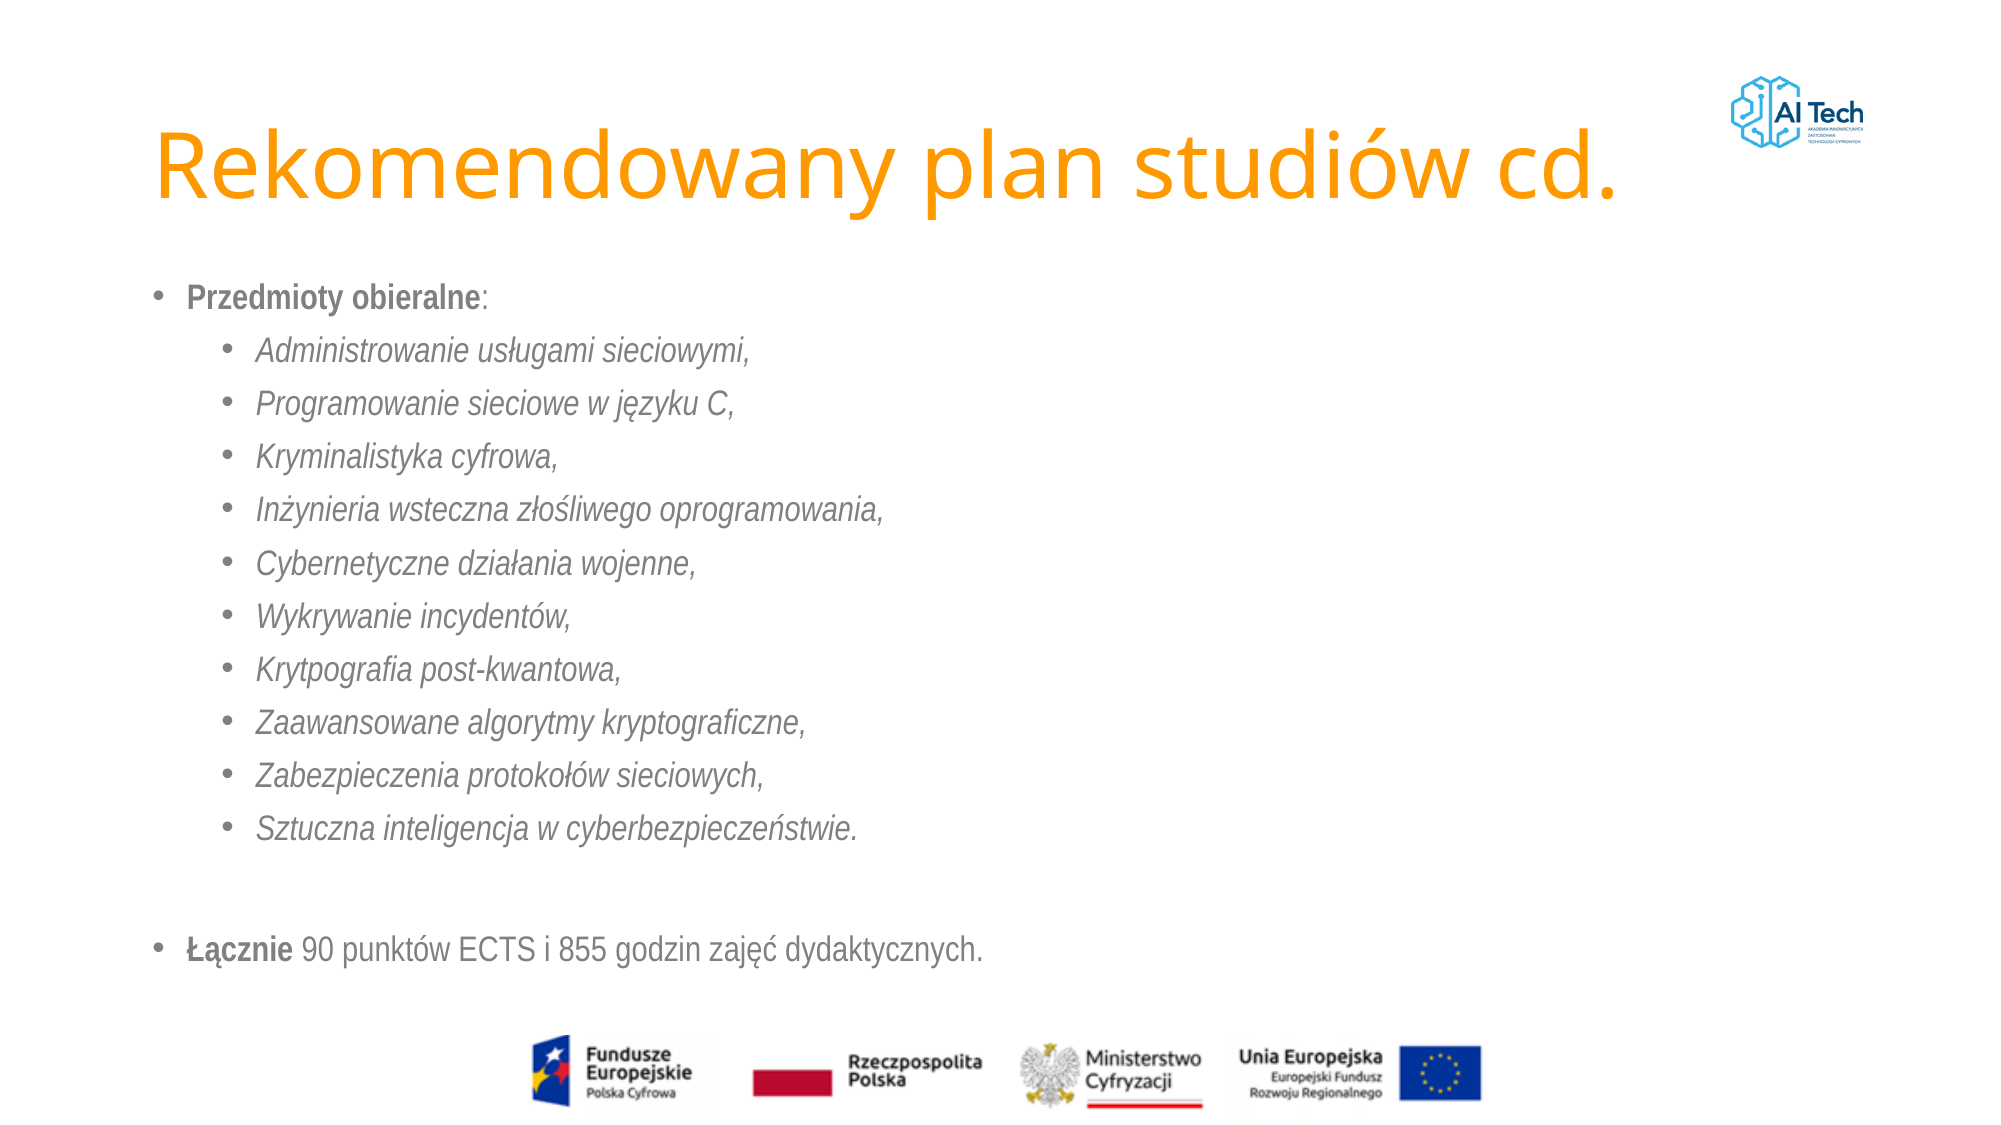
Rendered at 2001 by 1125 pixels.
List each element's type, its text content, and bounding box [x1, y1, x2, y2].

title Rekomendowany plan studiów cd. [137, 59, 1863, 266]
picture [499, 1035, 1501, 1125]
list Przedmioty obieralne: Administrowanie usługami sieciowymi, Programowanie sieciowe w języku C, Kryminalistyka cyfrowa, Inżynieria wsteczna złośliwego oprogramowania, Cybernetyczne działania wojenne, Wykrywanie incydentów, Krytpografia post-kwantowa, Zaawansowane algorytmy kryptograficzne, Zabezpieczenia protokołów sieciowych, Sztuczna inteligencja w cyberbezpieczeństwie. Łącznie 90 punktów ECTS i 855 godzin zajęć dydaktycznych. [137, 266, 1863, 981]
